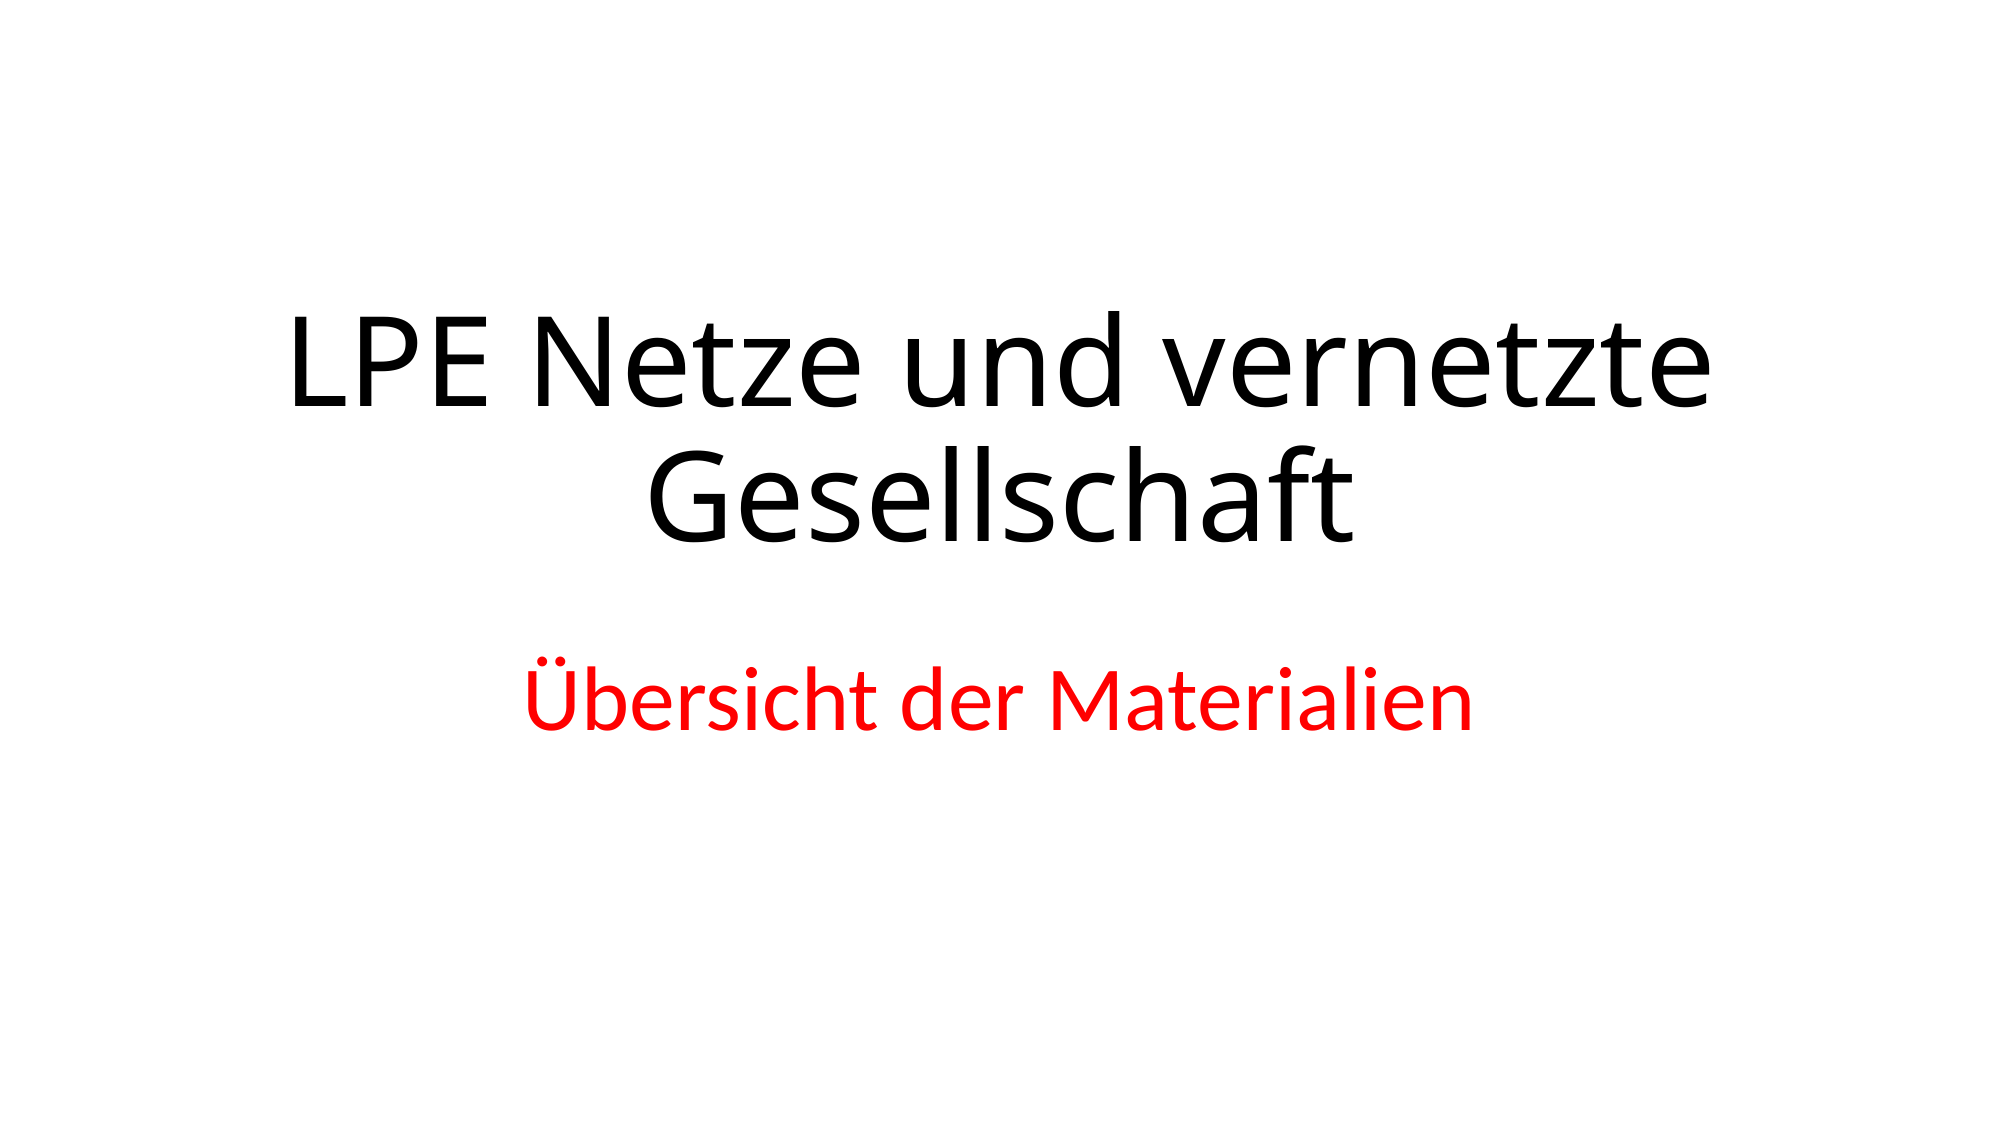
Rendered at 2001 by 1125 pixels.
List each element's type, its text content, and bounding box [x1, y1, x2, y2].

title LPE Netze und vernetzte Gesellschaft [249, 184, 1750, 576]
subtitle Übersicht der Materialien [249, 644, 1750, 916]
